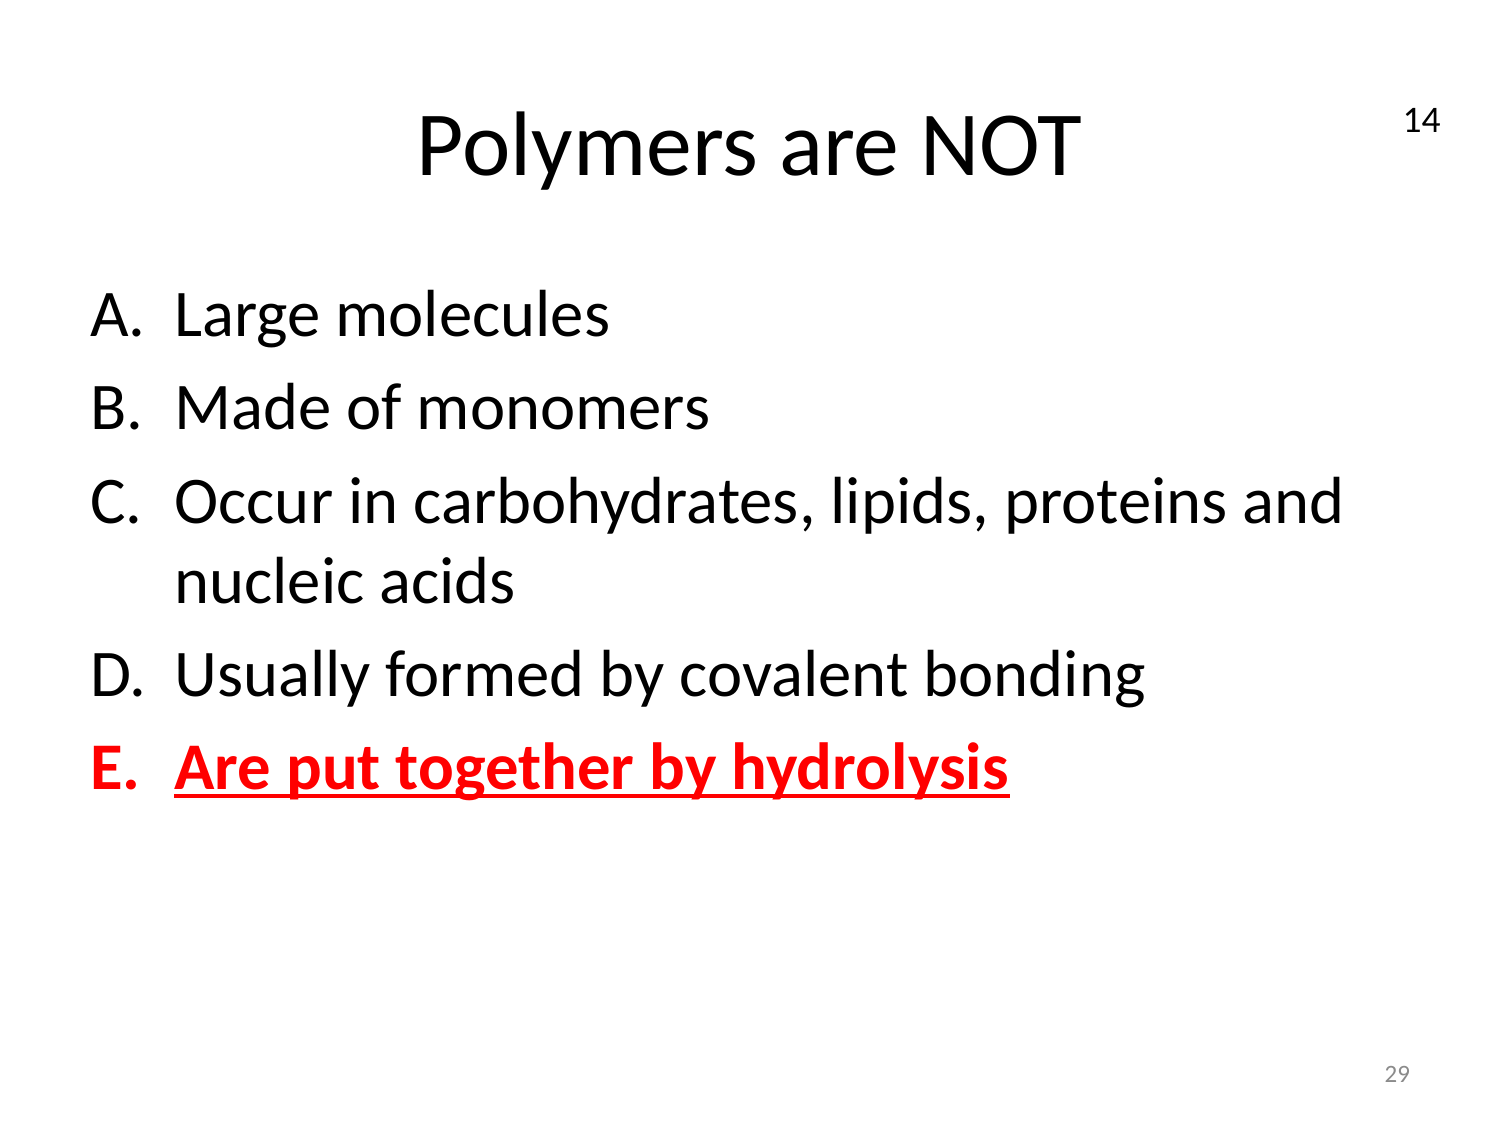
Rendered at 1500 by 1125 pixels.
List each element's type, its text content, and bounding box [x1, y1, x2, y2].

title Polymers are NOT [75, 45, 1425, 233]
list Large molecules Made of monomers Occur in carbohydrates, lipids, proteins and nucleic acids Usually formed by covalent bonding Are put together by hydrolysis [75, 262, 1425, 1005]
text_box 14 [1387, 87, 1456, 148]
slide_number 29 [1074, 1042, 1425, 1103]
